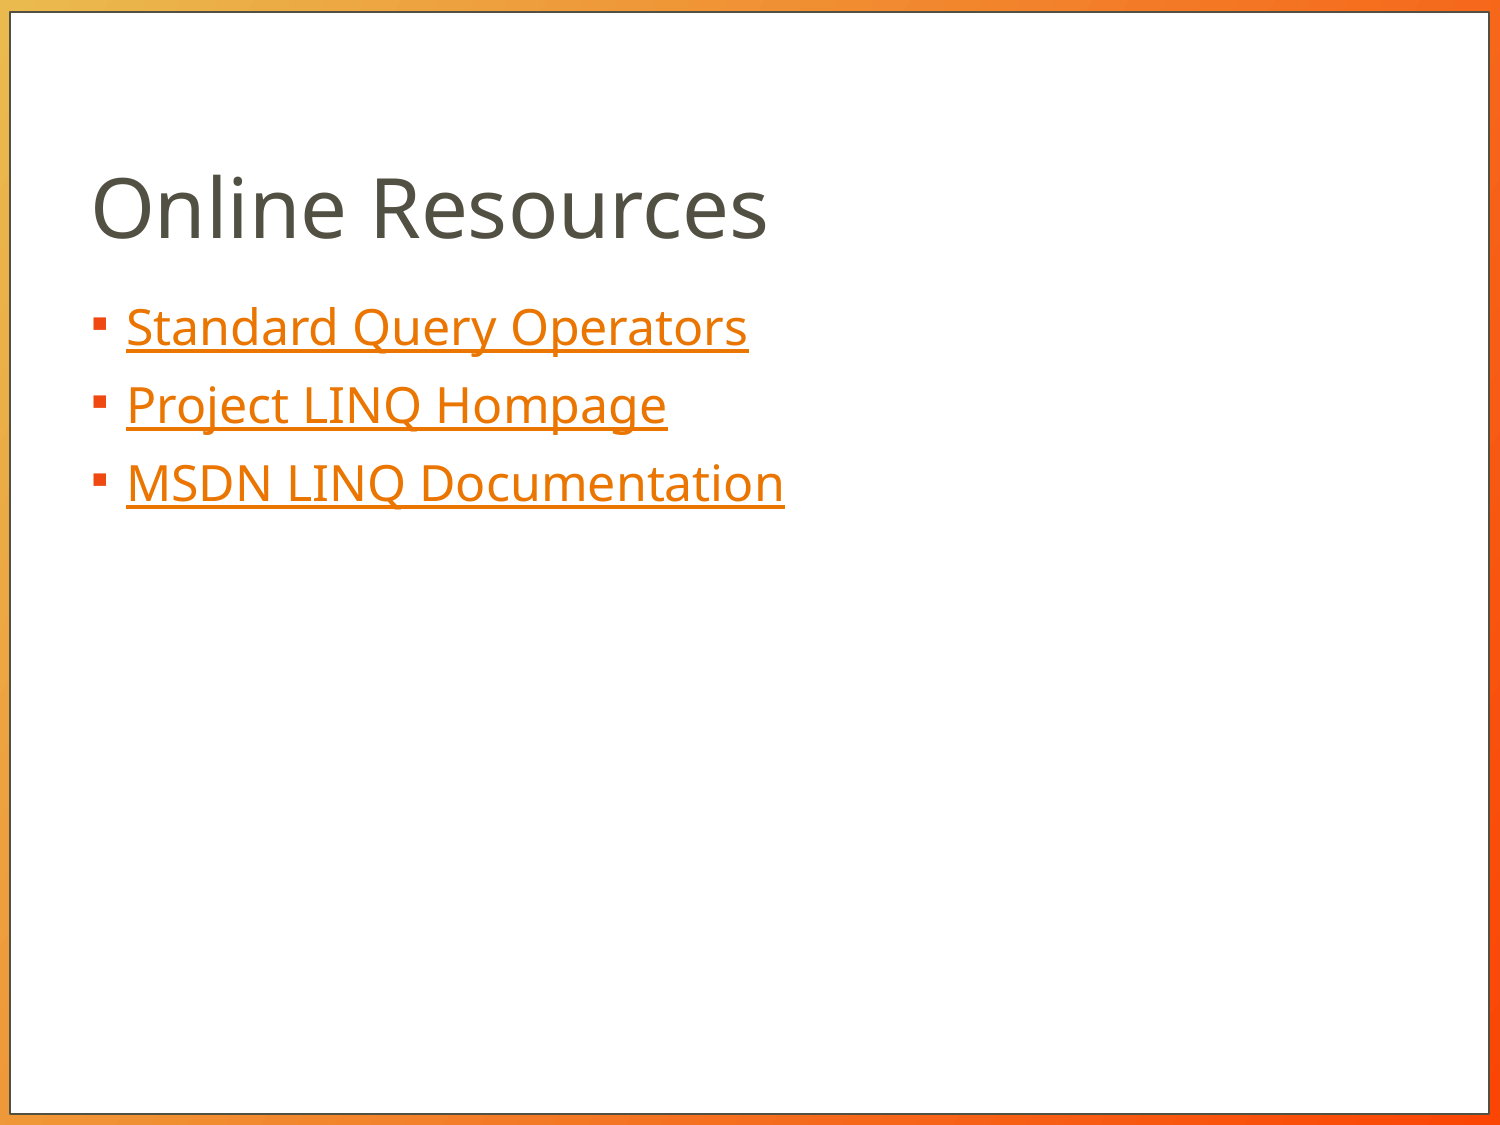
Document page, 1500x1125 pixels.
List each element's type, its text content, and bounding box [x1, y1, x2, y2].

title Online Resources [75, 75, 1425, 263]
list Standard Query Operators Project LINQ Hompage MSDN LINQ Documentation [75, 287, 1425, 1005]
